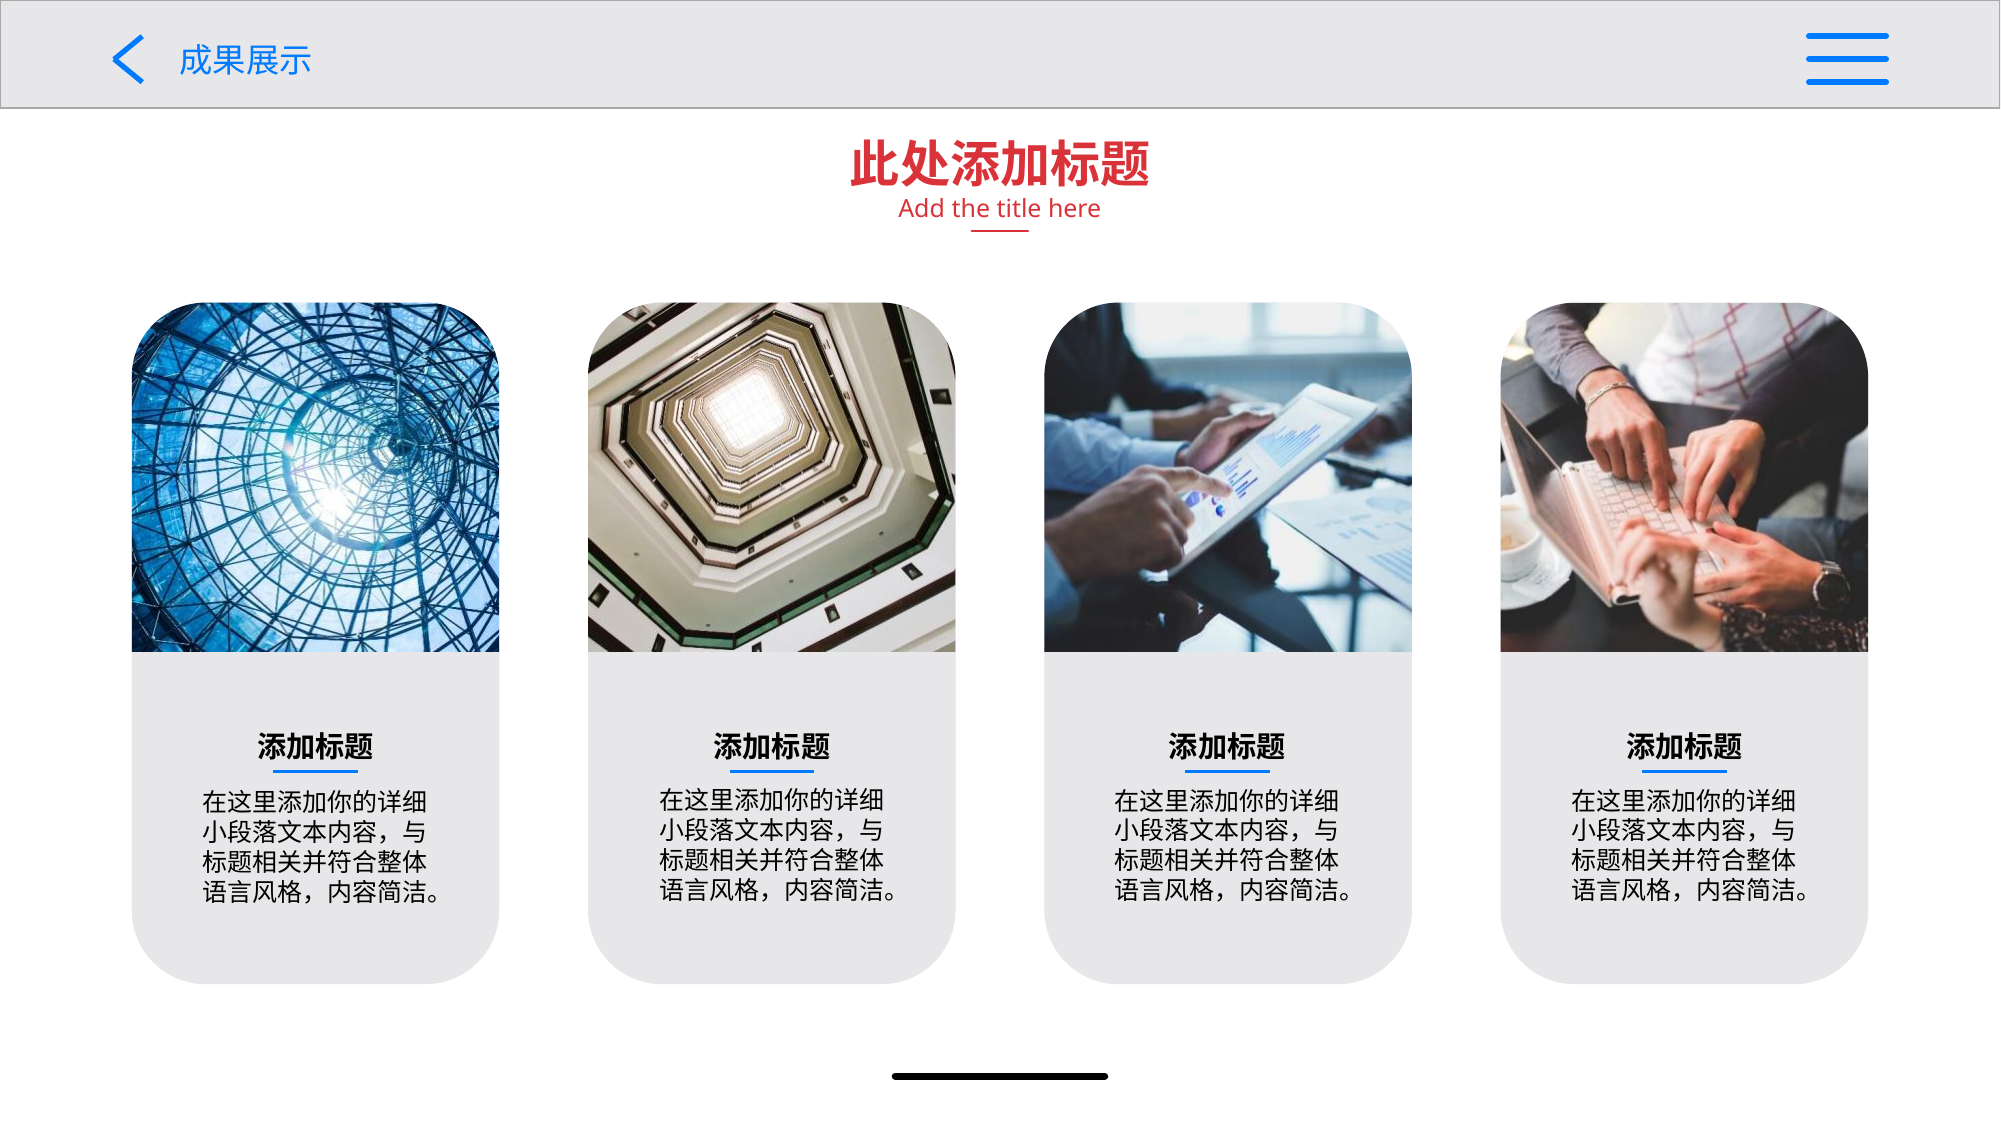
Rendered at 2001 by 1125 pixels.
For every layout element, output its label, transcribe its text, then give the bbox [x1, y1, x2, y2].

picture [1044, 302, 1412, 652]
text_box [1500, 652, 1869, 985]
text_box 此处添加标题 Add the title here [786, 124, 1214, 230]
picture [1500, 302, 1869, 652]
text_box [131, 652, 500, 985]
picture [131, 302, 500, 652]
picture [587, 302, 956, 652]
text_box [1044, 652, 1412, 985]
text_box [588, 652, 956, 985]
